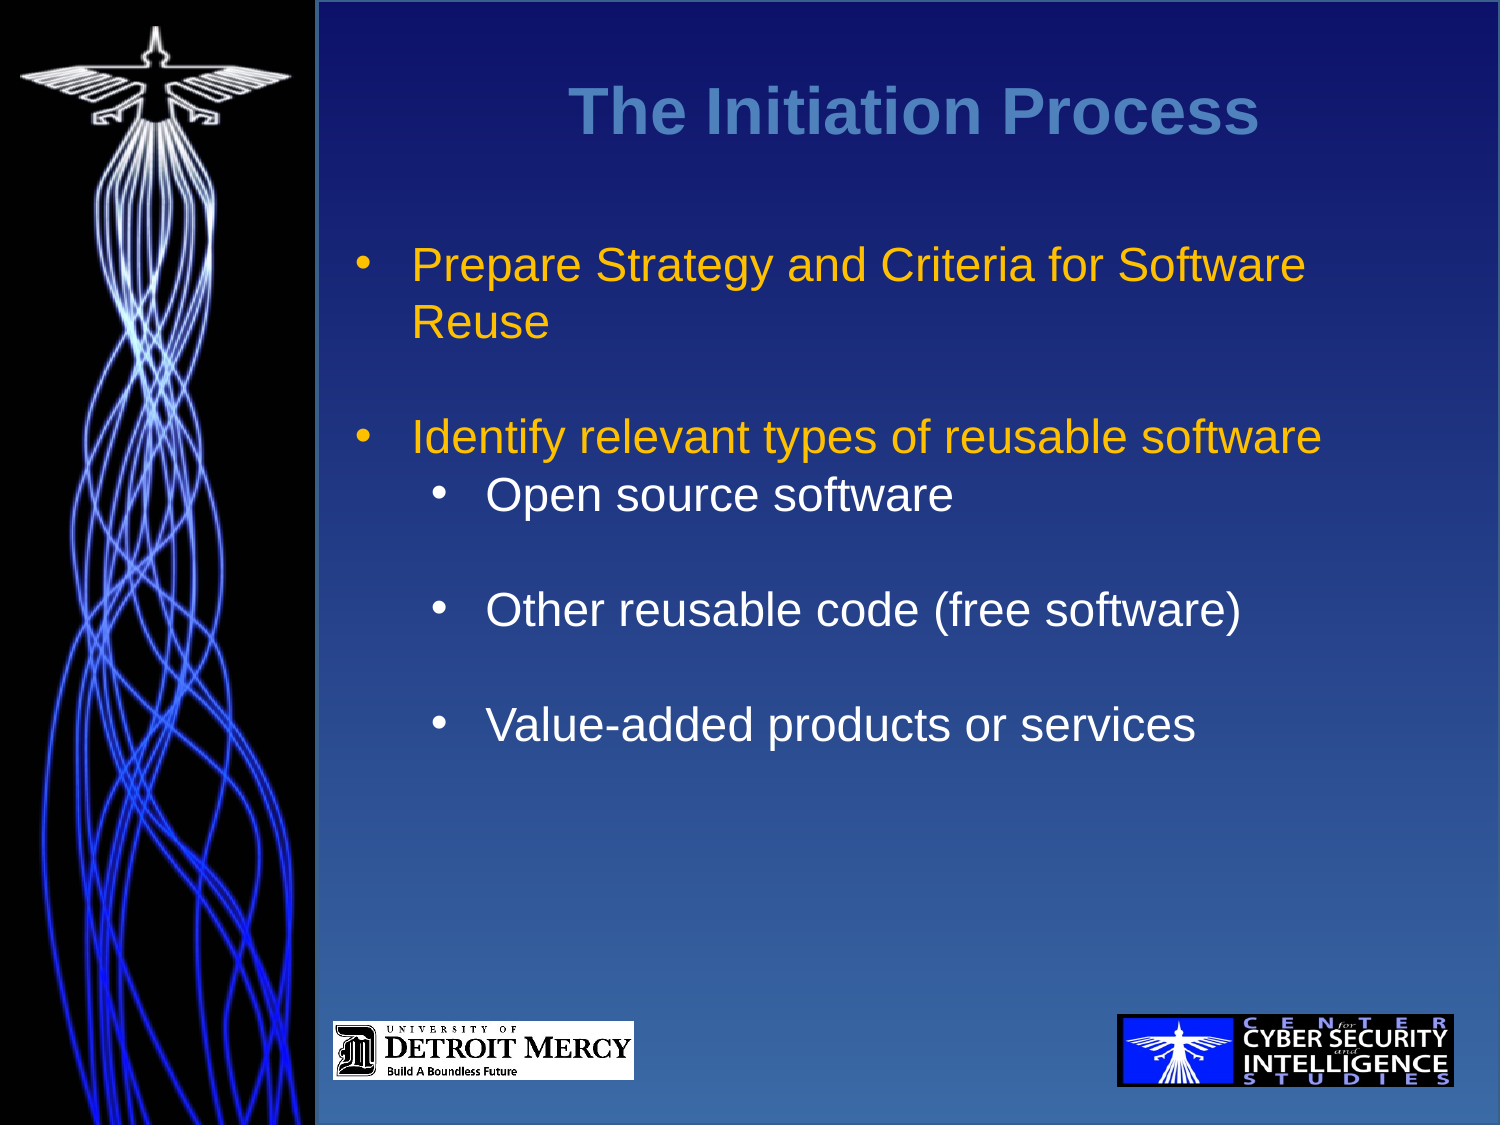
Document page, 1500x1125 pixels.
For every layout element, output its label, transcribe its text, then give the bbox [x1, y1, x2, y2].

picture [332, 1021, 634, 1080]
picture [0, 0, 316, 1125]
picture [1117, 1013, 1455, 1087]
text_box The Initiation Process [367, 59, 1463, 157]
text_box Prepare Strategy and Criteria for Software Reuse Identify relevant types of reusable software Open source software Other reusable code (free software) Value-added products or services [338, 224, 1463, 938]
text_box [317, 0, 1500, 1125]
